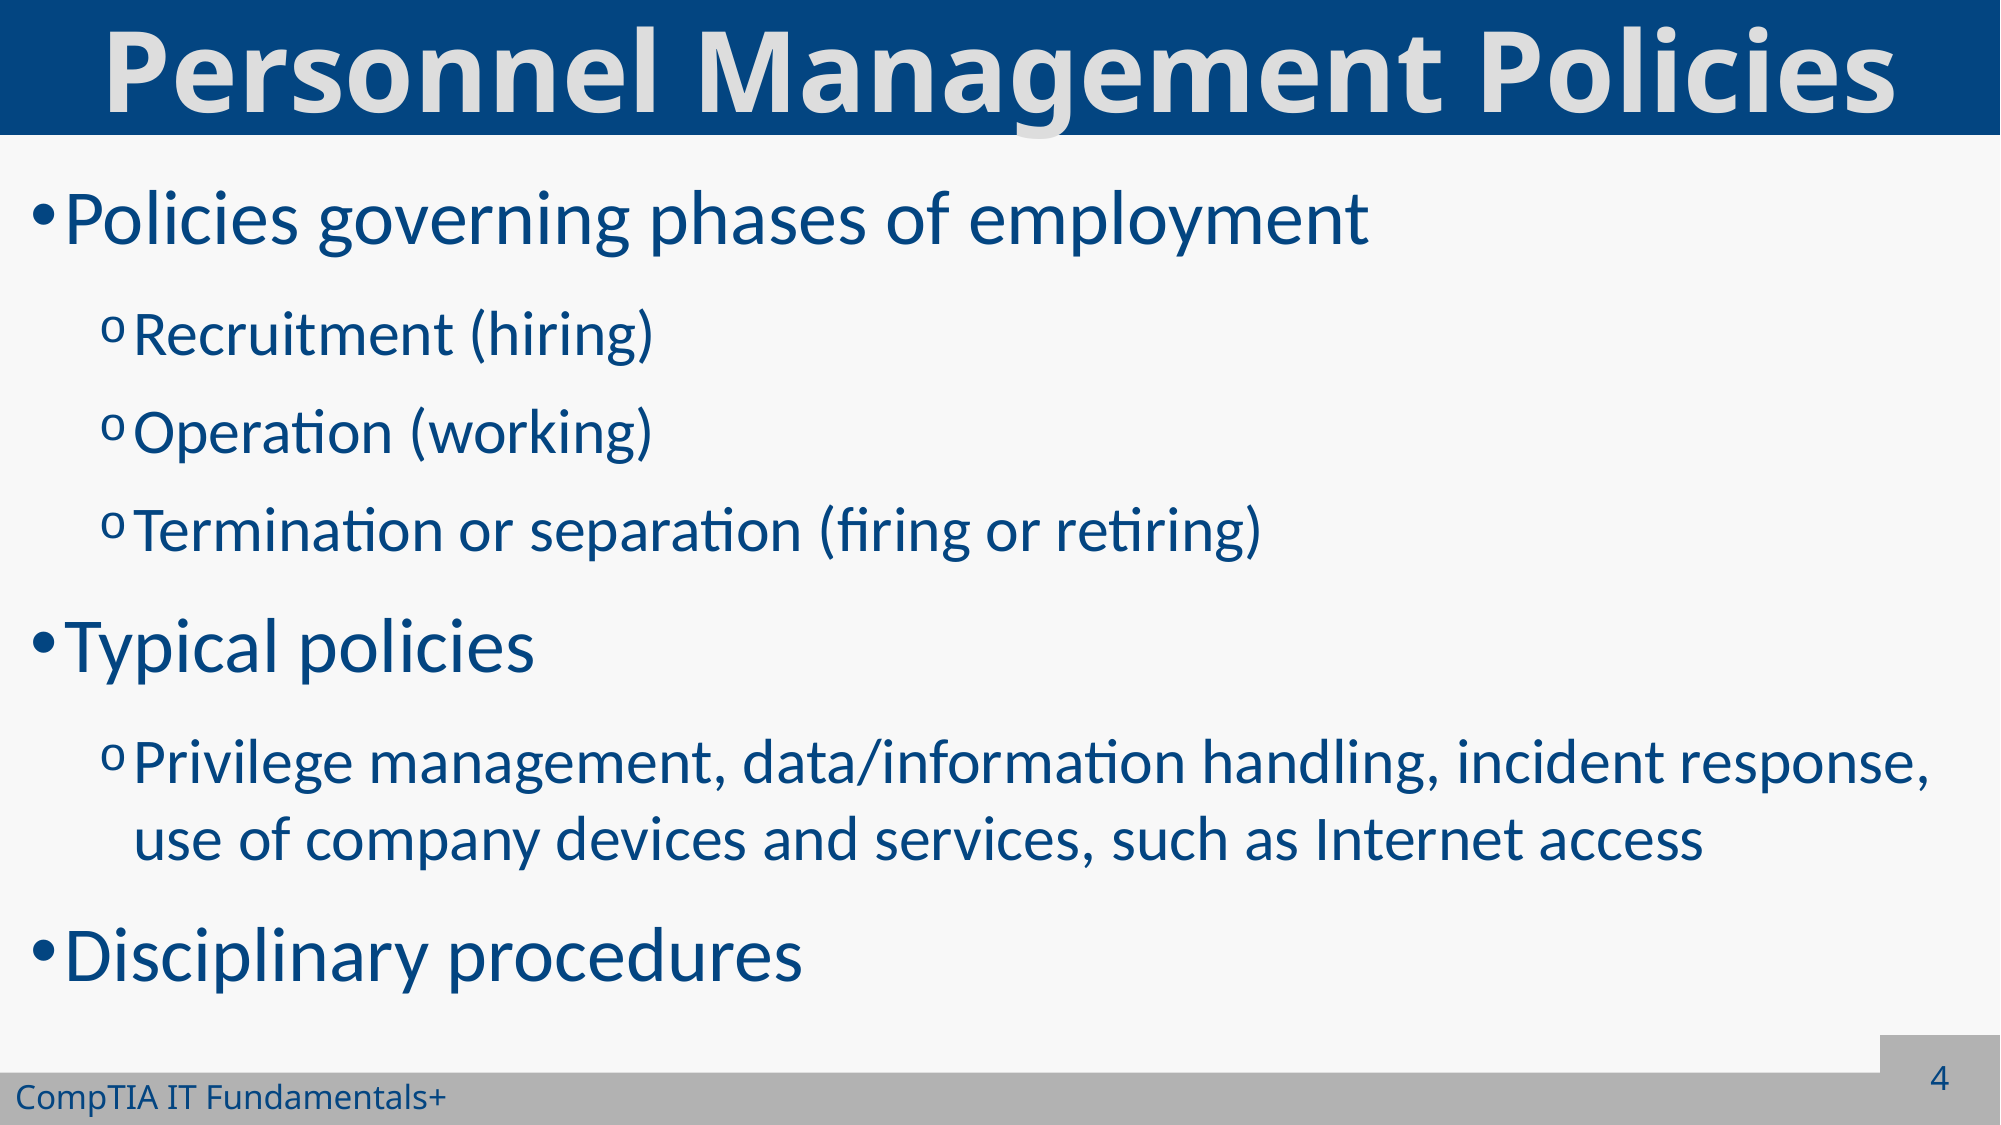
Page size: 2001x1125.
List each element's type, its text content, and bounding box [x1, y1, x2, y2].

slide_number 4 [1880, 1035, 2000, 1125]
footer CompTIA IT Fundamentals+ [0, 1072, 1880, 1125]
title Personnel Management Policies [0, 0, 2000, 135]
list Policies governing phases of employment Recruitment (hiring) Operation (working) Termination or separation (firing or retiring) Typical policies Privilege management, data/information handling, incident response, use of company devices and services, such as Internet access Disciplinary procedures [15, 149, 1980, 1065]
